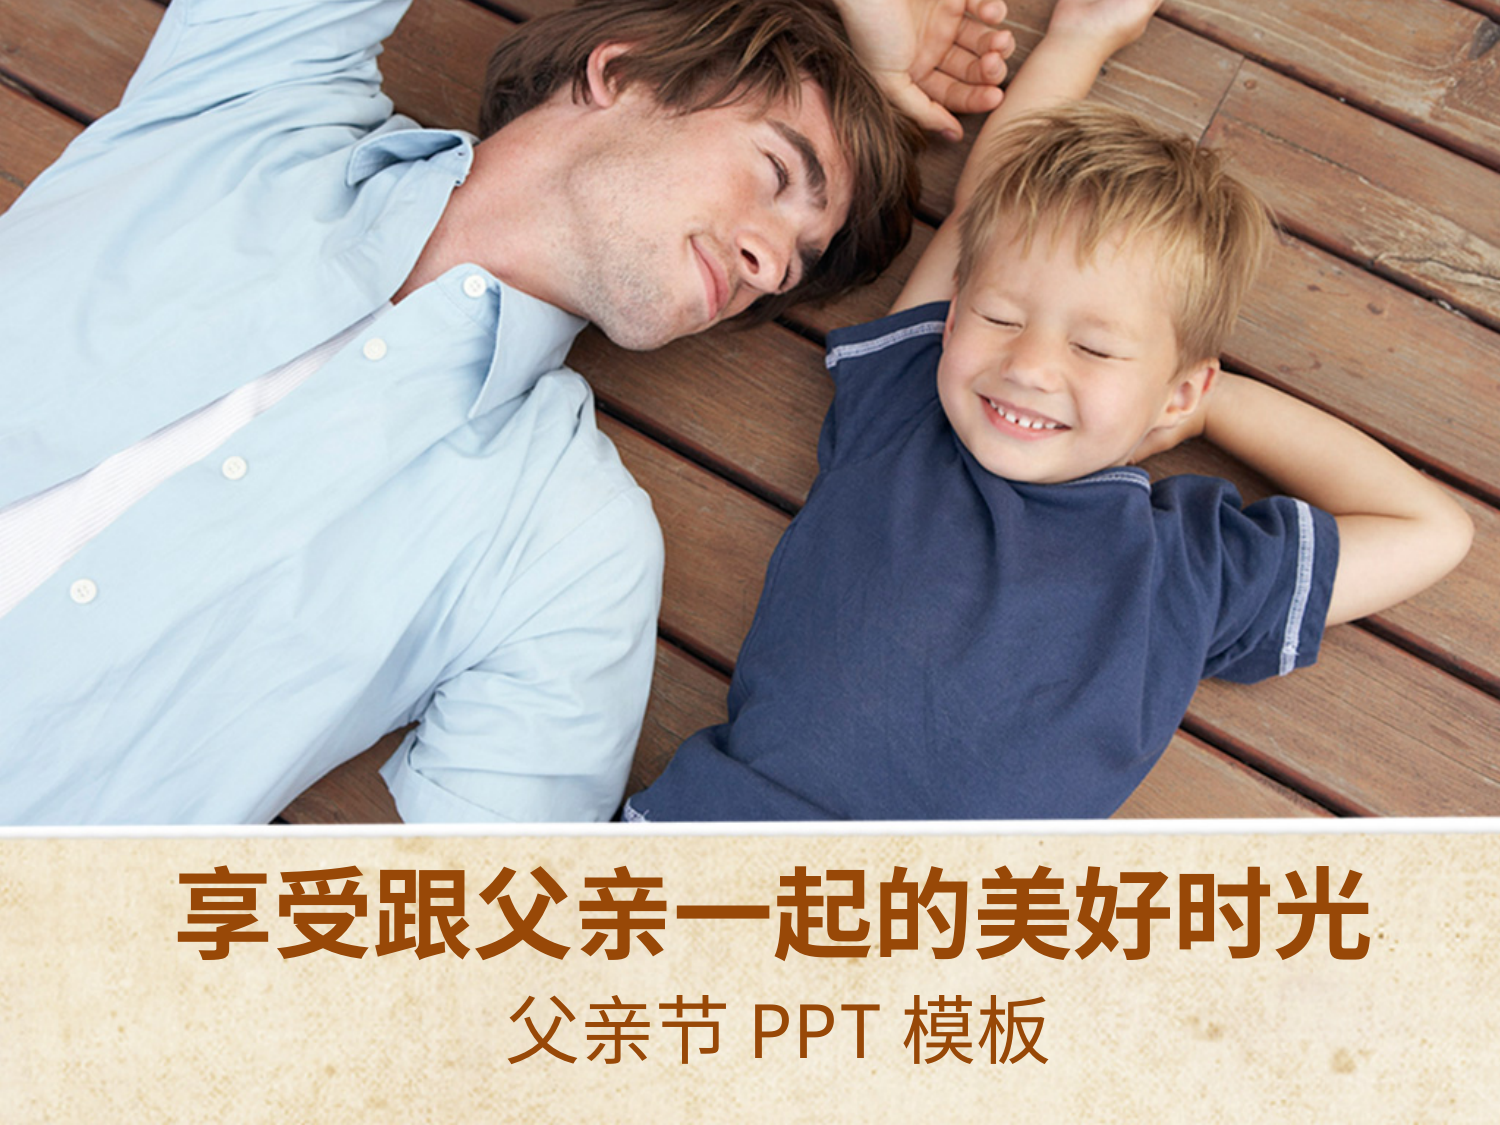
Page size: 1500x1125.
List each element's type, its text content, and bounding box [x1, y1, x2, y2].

picture [0, 0, 1500, 1125]
subtitle 父亲节PPT模板 [210, 976, 1346, 1081]
title 享受跟父亲一起的美好时光 [105, 843, 1442, 980]
